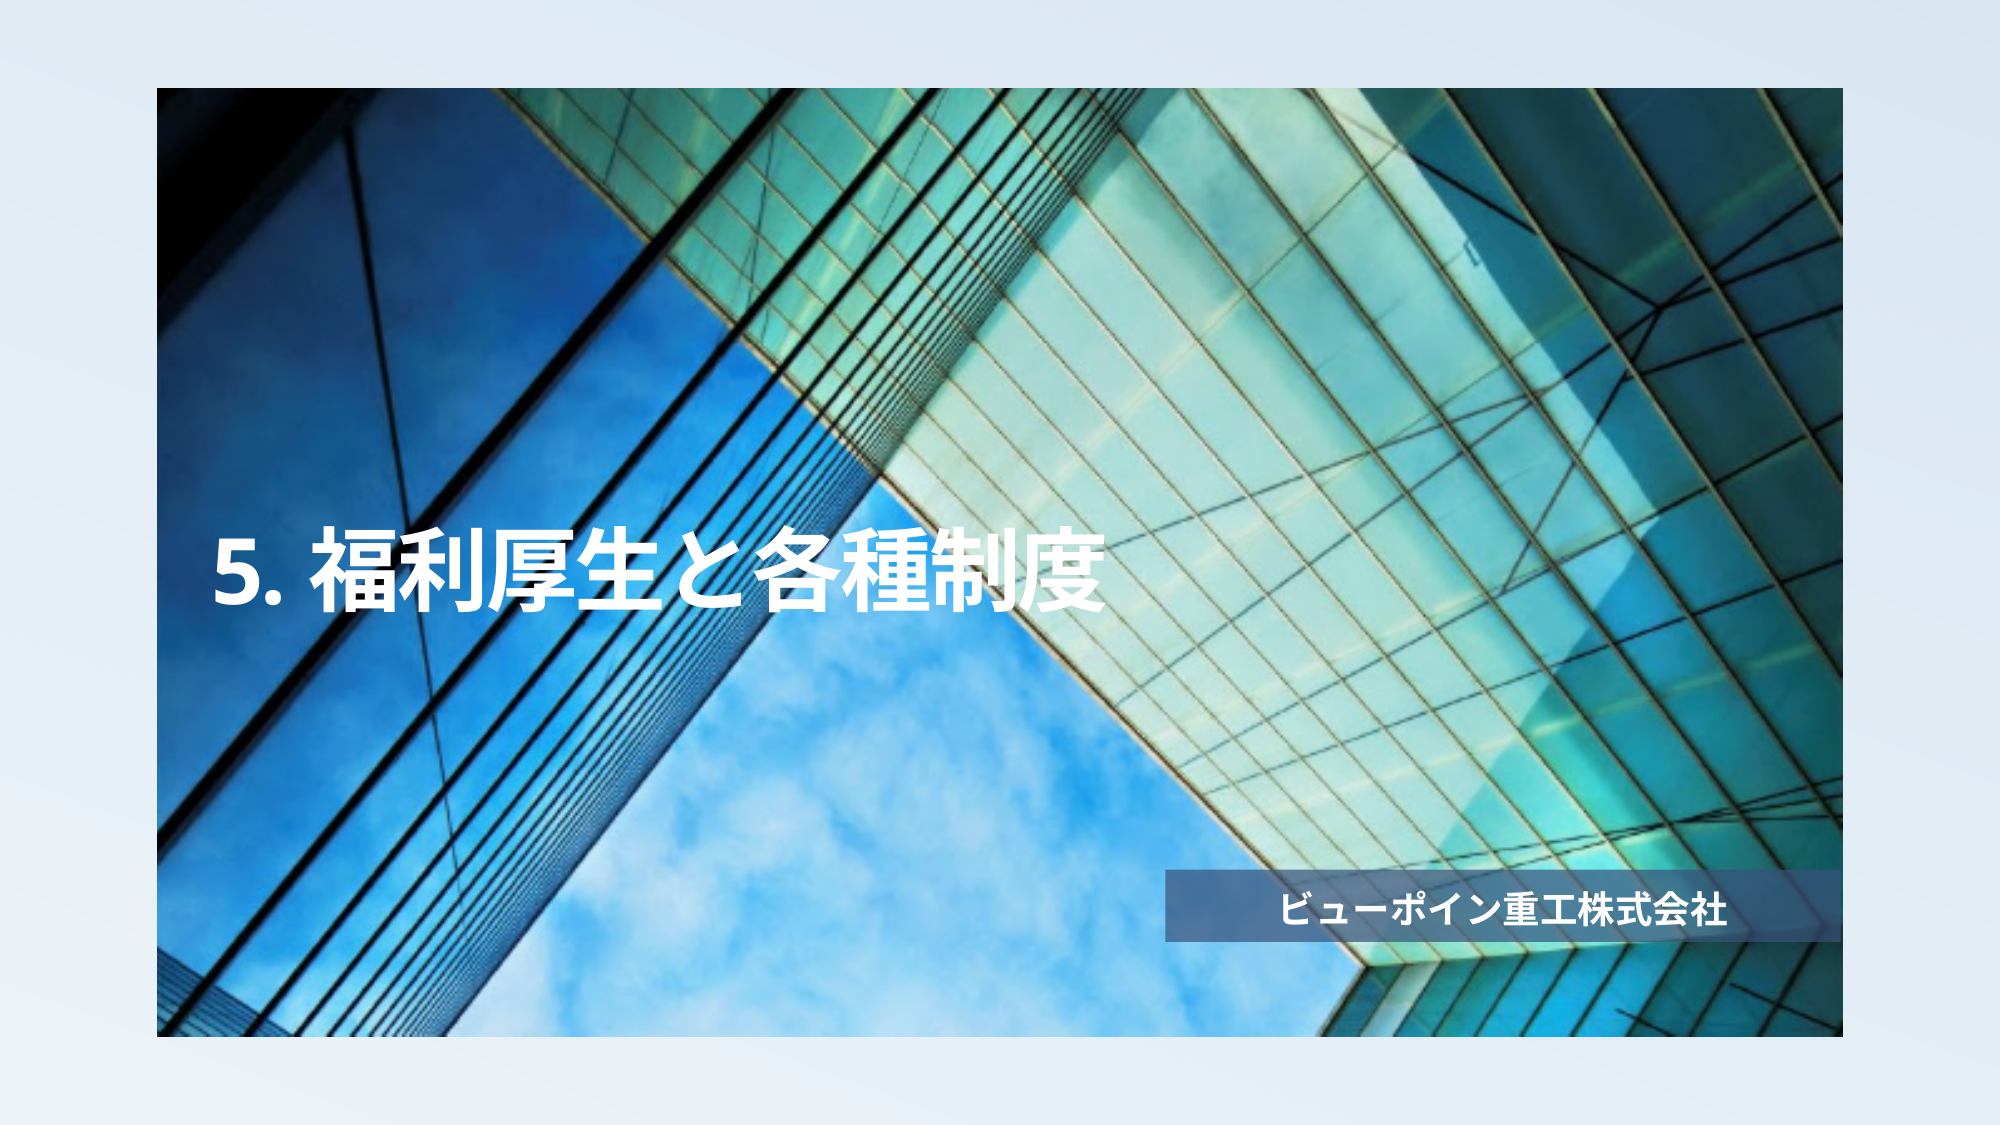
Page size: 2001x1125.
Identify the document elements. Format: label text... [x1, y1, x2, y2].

title 5.福利厚生と各種制度 [196, 491, 1804, 665]
picture [157, 88, 1843, 1037]
list ビューポイン重工株式会社 [1165, 869, 1841, 942]
